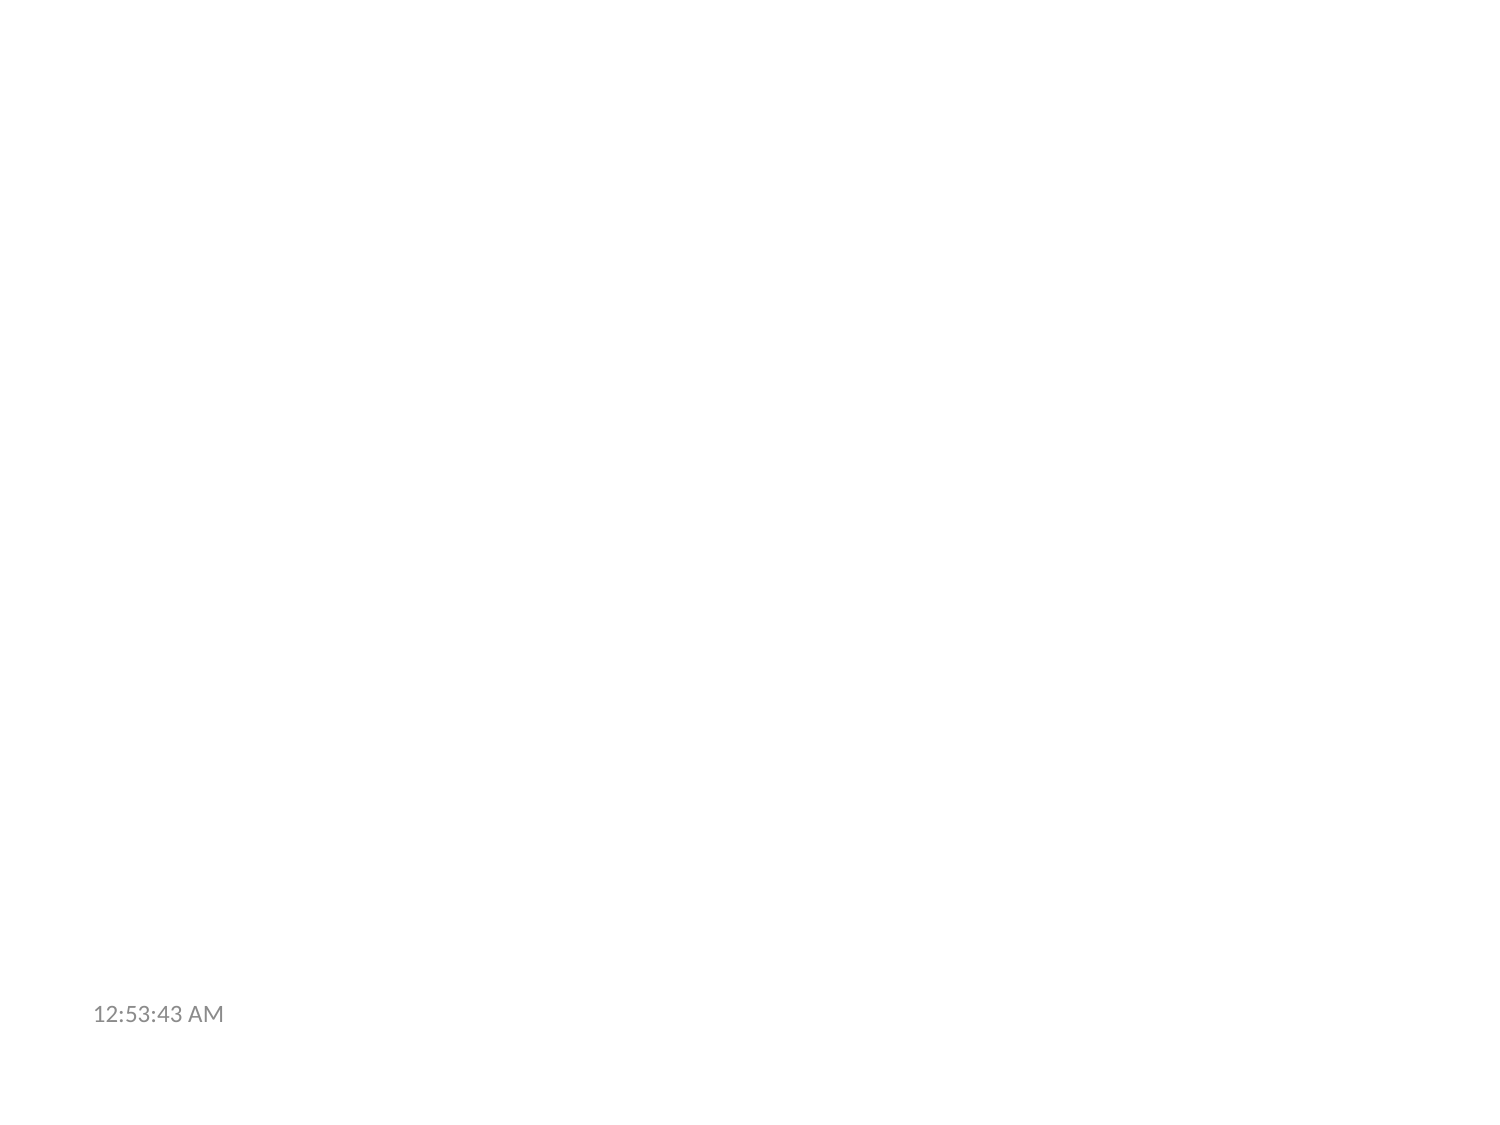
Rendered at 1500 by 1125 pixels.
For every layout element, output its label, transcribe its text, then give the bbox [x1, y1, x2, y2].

text_box 3:35:09 PM [77, 982, 428, 1043]
